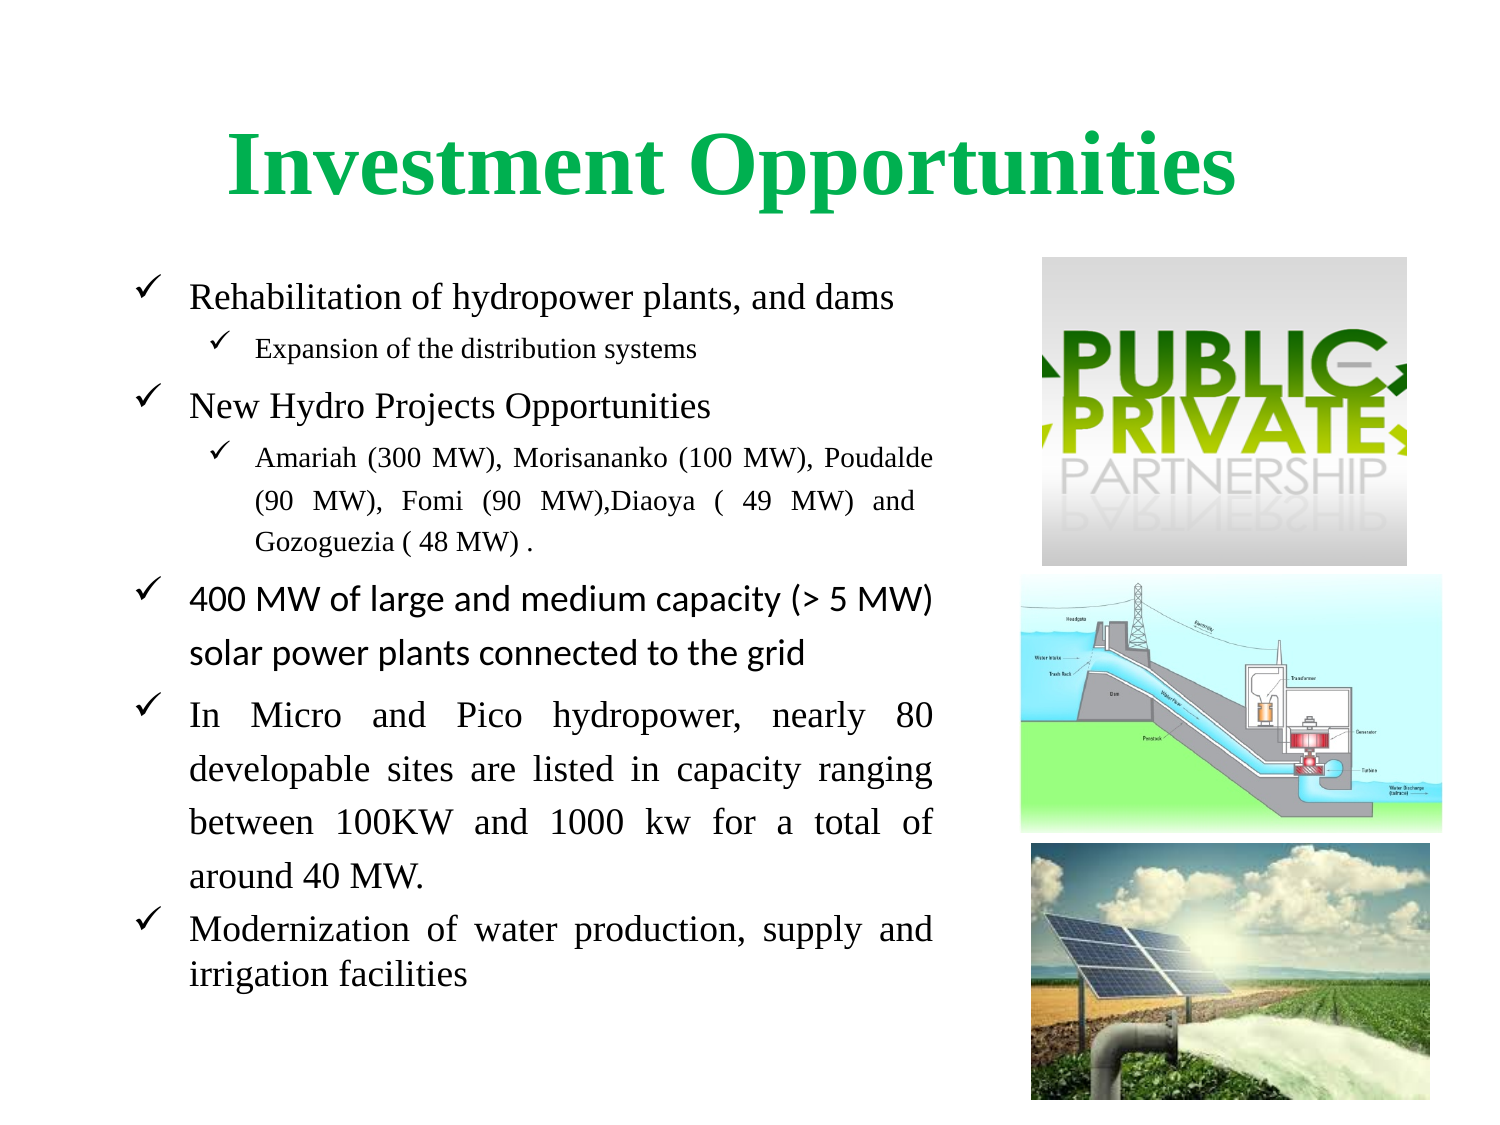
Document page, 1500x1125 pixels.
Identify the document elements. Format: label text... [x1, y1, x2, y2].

picture [1019, 573, 1443, 834]
title Investment Opportunities [117, 69, 1372, 246]
picture [1031, 843, 1430, 1101]
picture [1042, 257, 1407, 566]
list Rehabilitation of hydropower plants, and dams Expansion of the distribution systems New Hydro Projects Opportunities Amariah (300 MW), Morisananko (100 MW), Poudalde (90 MW), Fomi (90 MW),Diaoya ( 49 MW) and Gozoguezia ( 48 MW) . 400 MW of large and medium capacity (> 5 MW) solar power plants connected to the grid In Micro and Pico hydropower, nearly 80 developable sites are listed in capacity ranging between 100KW and 1000 kw for a total of around 40 MW. Modernization of water production, supply and irrigation facilities [117, 255, 950, 1043]
